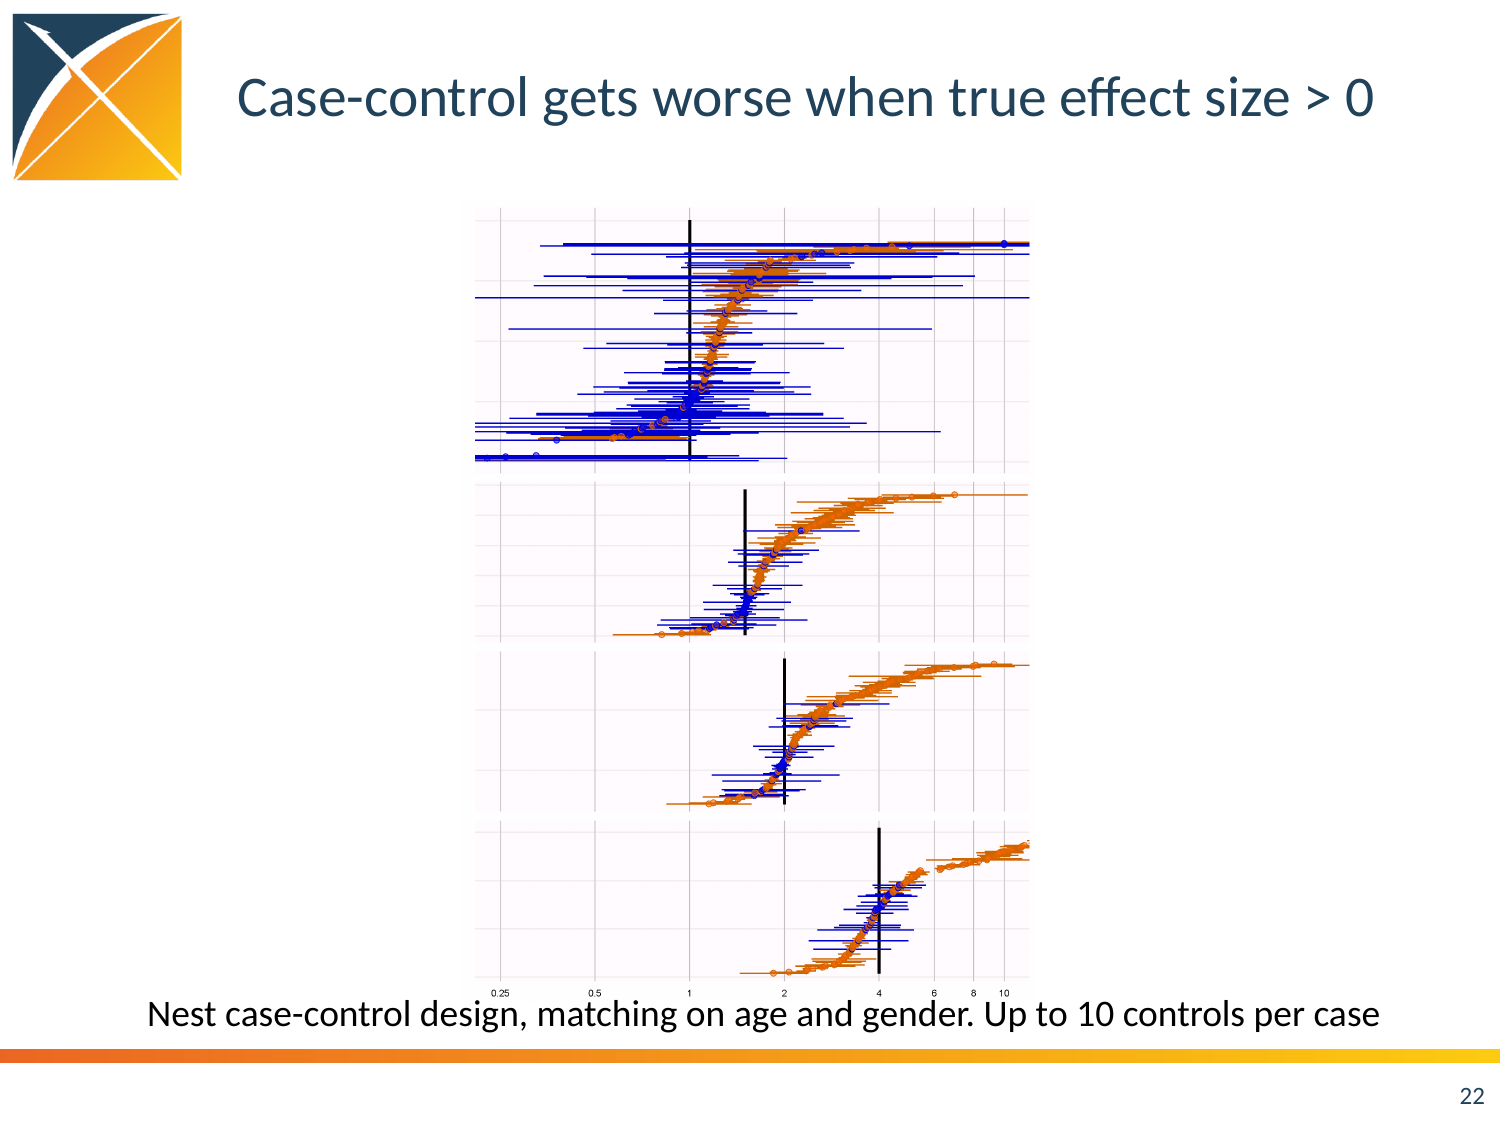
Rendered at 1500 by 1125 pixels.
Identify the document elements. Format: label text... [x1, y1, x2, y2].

picture [0, 0, 206, 200]
text_box Nest case-control design, matching on age and gender. Up to 10 controls per case [132, 981, 1397, 1042]
slide_number 22 [1149, 1065, 1500, 1125]
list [462, 199, 1038, 1006]
title Case-control gets worse when true effect size > 0 [187, 24, 1425, 163]
